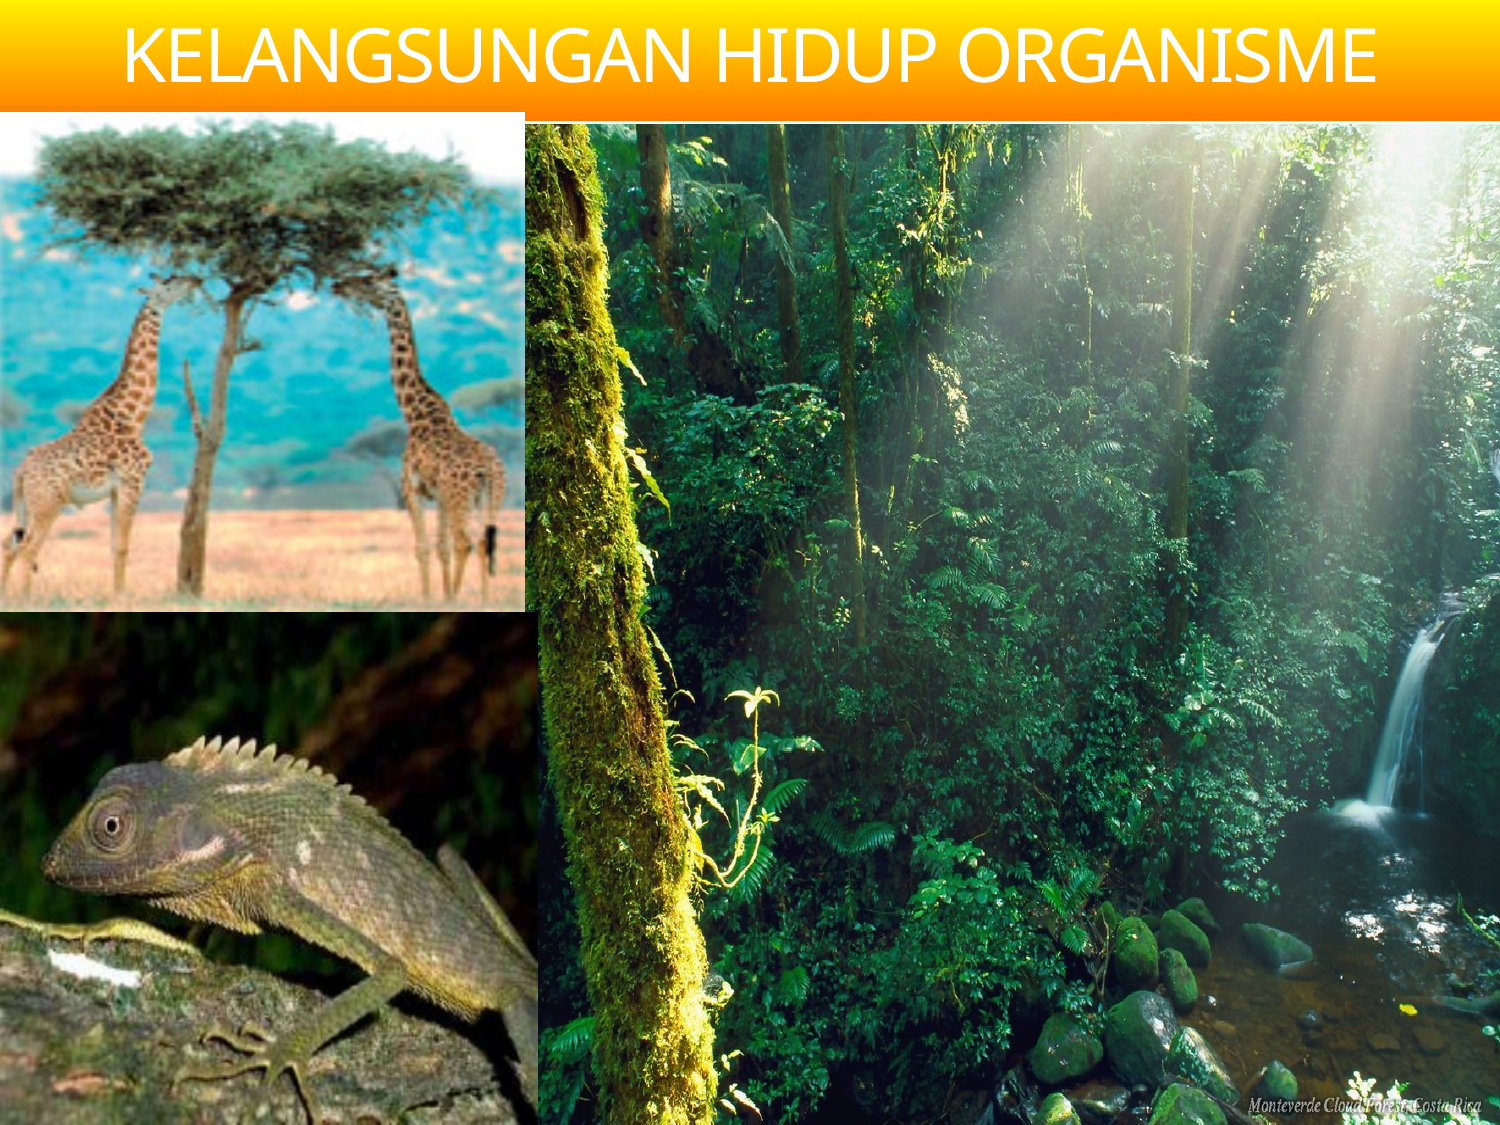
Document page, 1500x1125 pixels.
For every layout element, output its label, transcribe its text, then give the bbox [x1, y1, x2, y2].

picture [0, 112, 1500, 1125]
text_box KELANGSUNGAN HIDUP ORGANISME [0, 0, 1500, 121]
